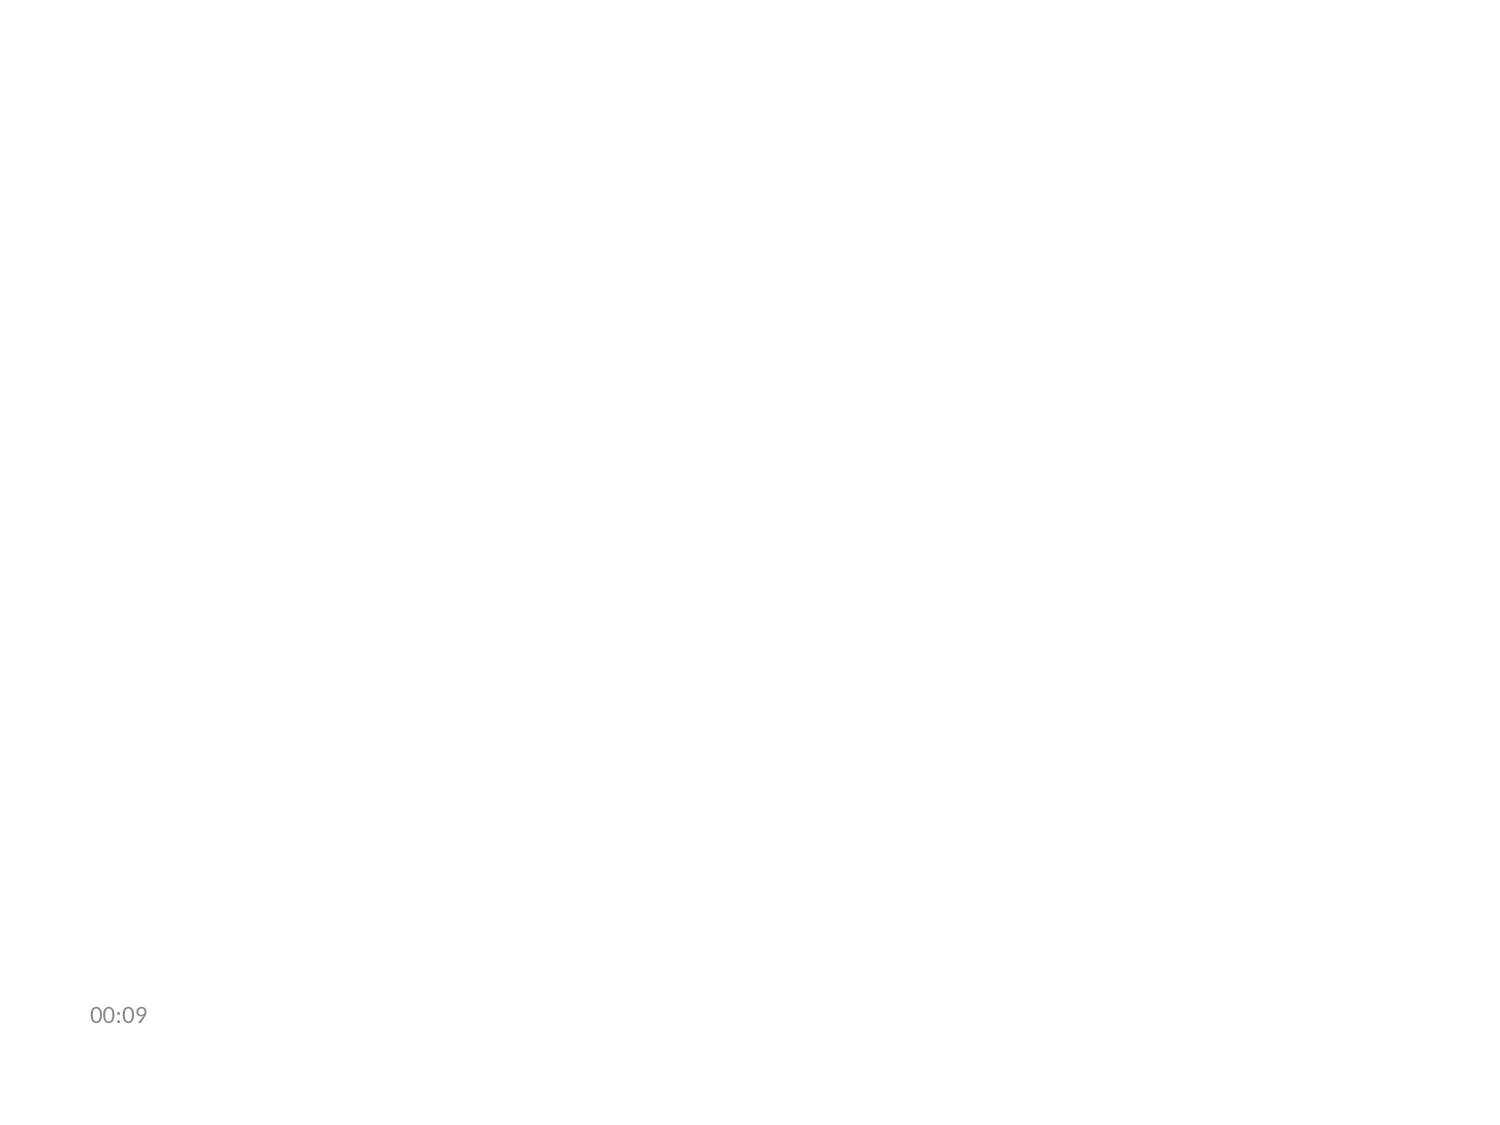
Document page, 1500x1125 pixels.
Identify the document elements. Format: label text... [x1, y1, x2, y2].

text_box 15:35 [75, 983, 425, 1044]
